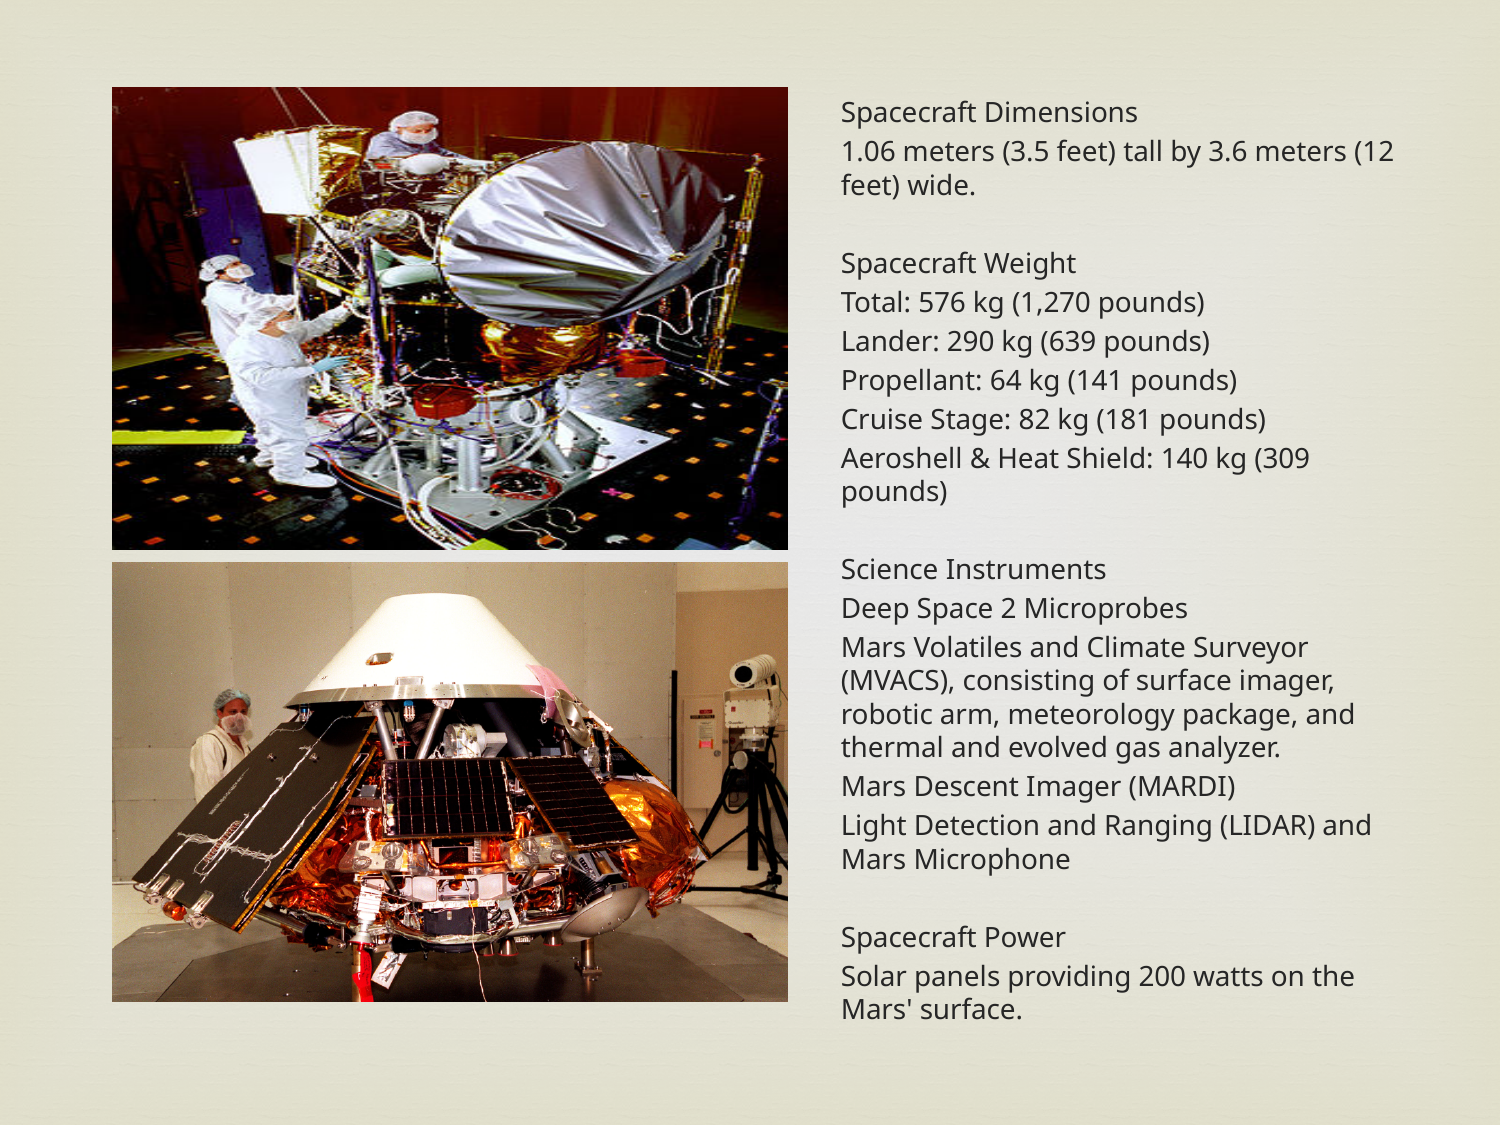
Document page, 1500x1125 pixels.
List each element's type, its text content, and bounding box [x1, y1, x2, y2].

picture [111, 561, 788, 1003]
list Spacecraft Dimensions 1.06 meters (3.5 feet) tall by 3.6 meters (12 feet) wide. Spacecraft Weight Total: 576 kg (1,270 pounds) Lander: 290 kg (639 pounds) Propellant: 64 kg (141 pounds) Cruise Stage: 82 kg (181 pounds) Aeroshell & Heat Shield: 140 kg (309 pounds) Science Instruments Deep Space 2 Microprobes Mars Volatiles and Climate Surveyor (MVACS), consisting of surface imager, robotic arm, meteorology package, and thermal and evolved gas analyzer. Mars Descent Imager (MARDI) Light Detection and Ranging (LIDAR) and Mars Microphone Spacecraft Power Solar panels providing 200 watts on the Mars' surface. [825, 87, 1413, 1038]
picture [111, 86, 788, 551]
